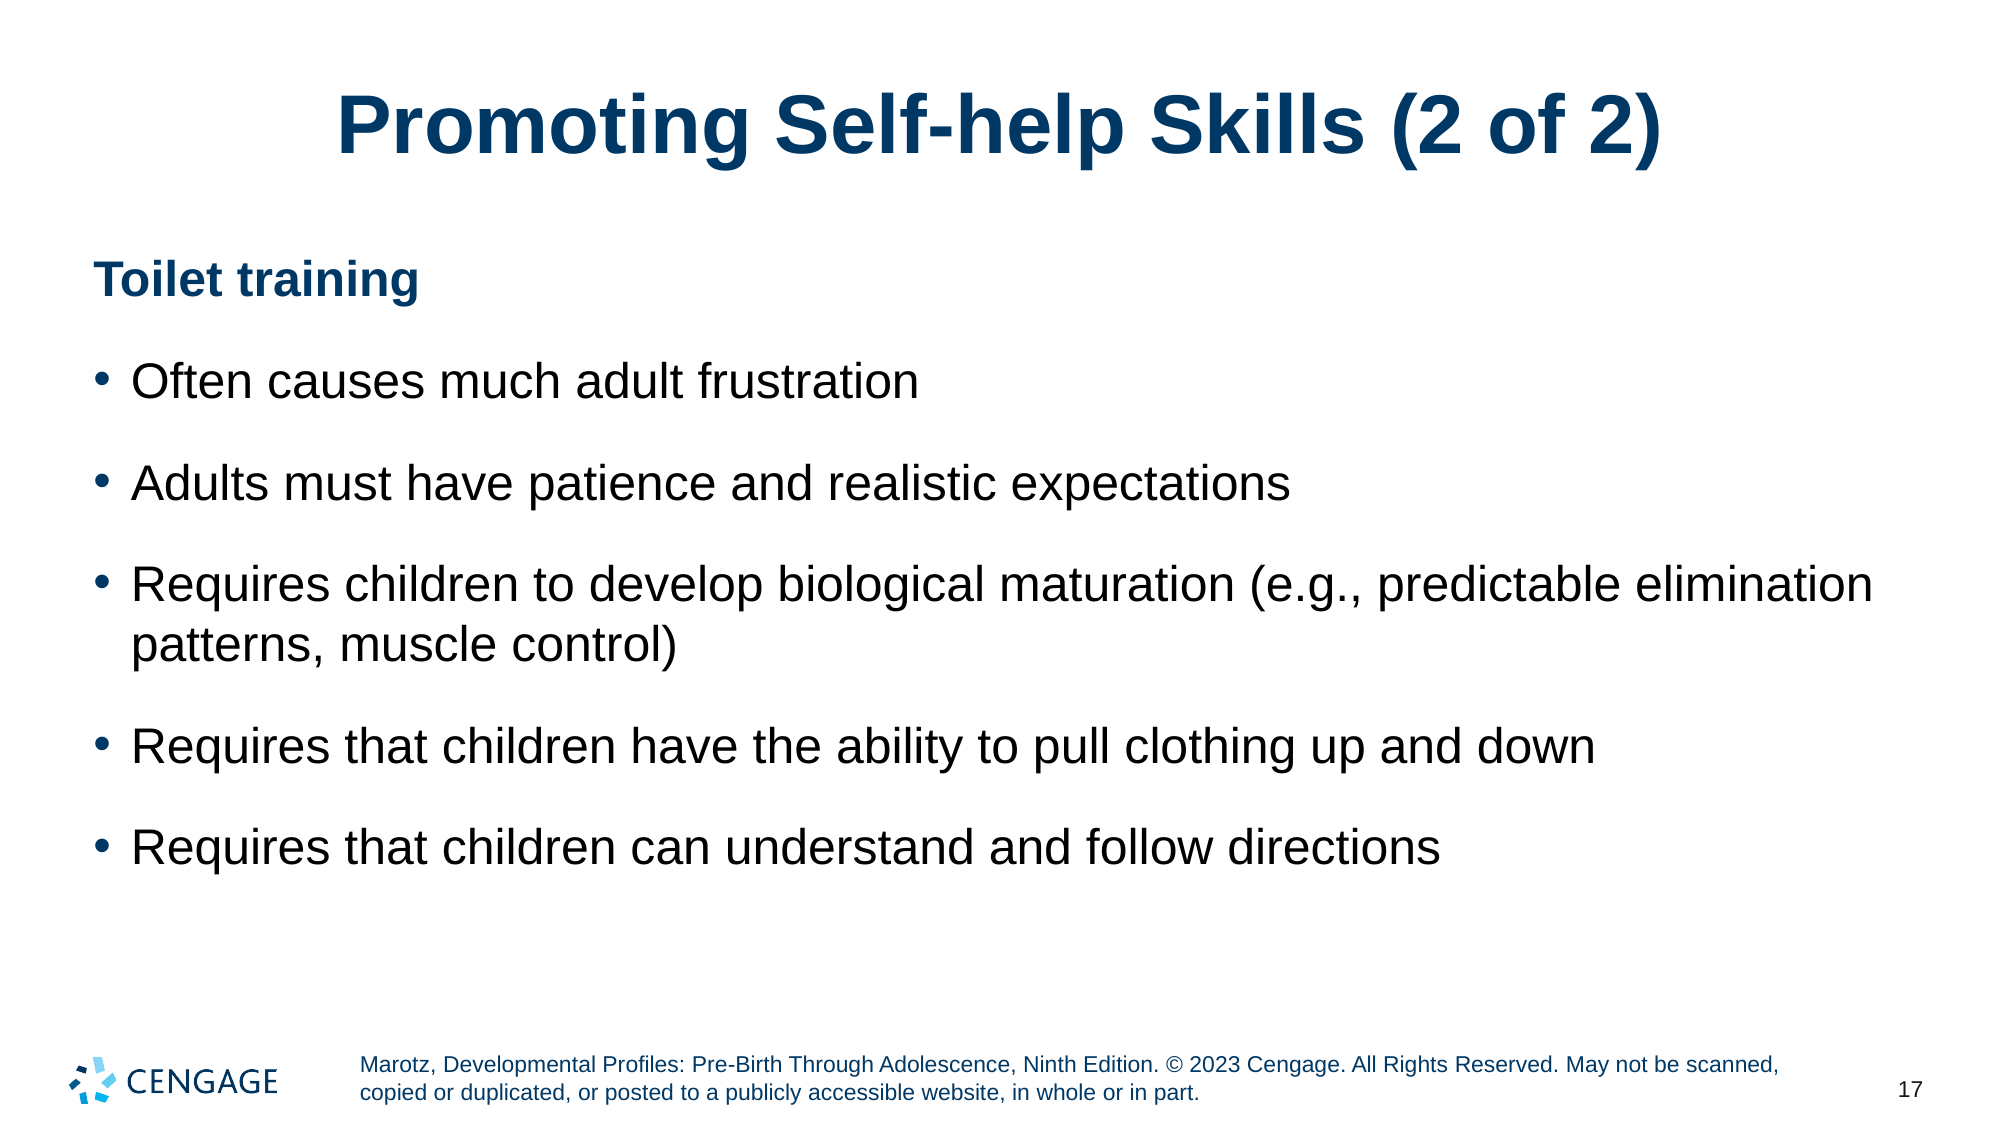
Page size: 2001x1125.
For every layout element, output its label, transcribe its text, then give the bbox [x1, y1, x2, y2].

title Promoting Self-help Skills (2 of 2) [78, 36, 1923, 217]
list Toilet training Often causes much adult frustration Adults must have patience and realistic expectations Requires children to develop biological maturation (e.g., predictable elimination patterns, muscle control) Requires that children have the ability to pull clothing up and down Requires that children can understand and follow directions [78, 239, 1954, 1020]
picture [69, 1057, 277, 1104]
